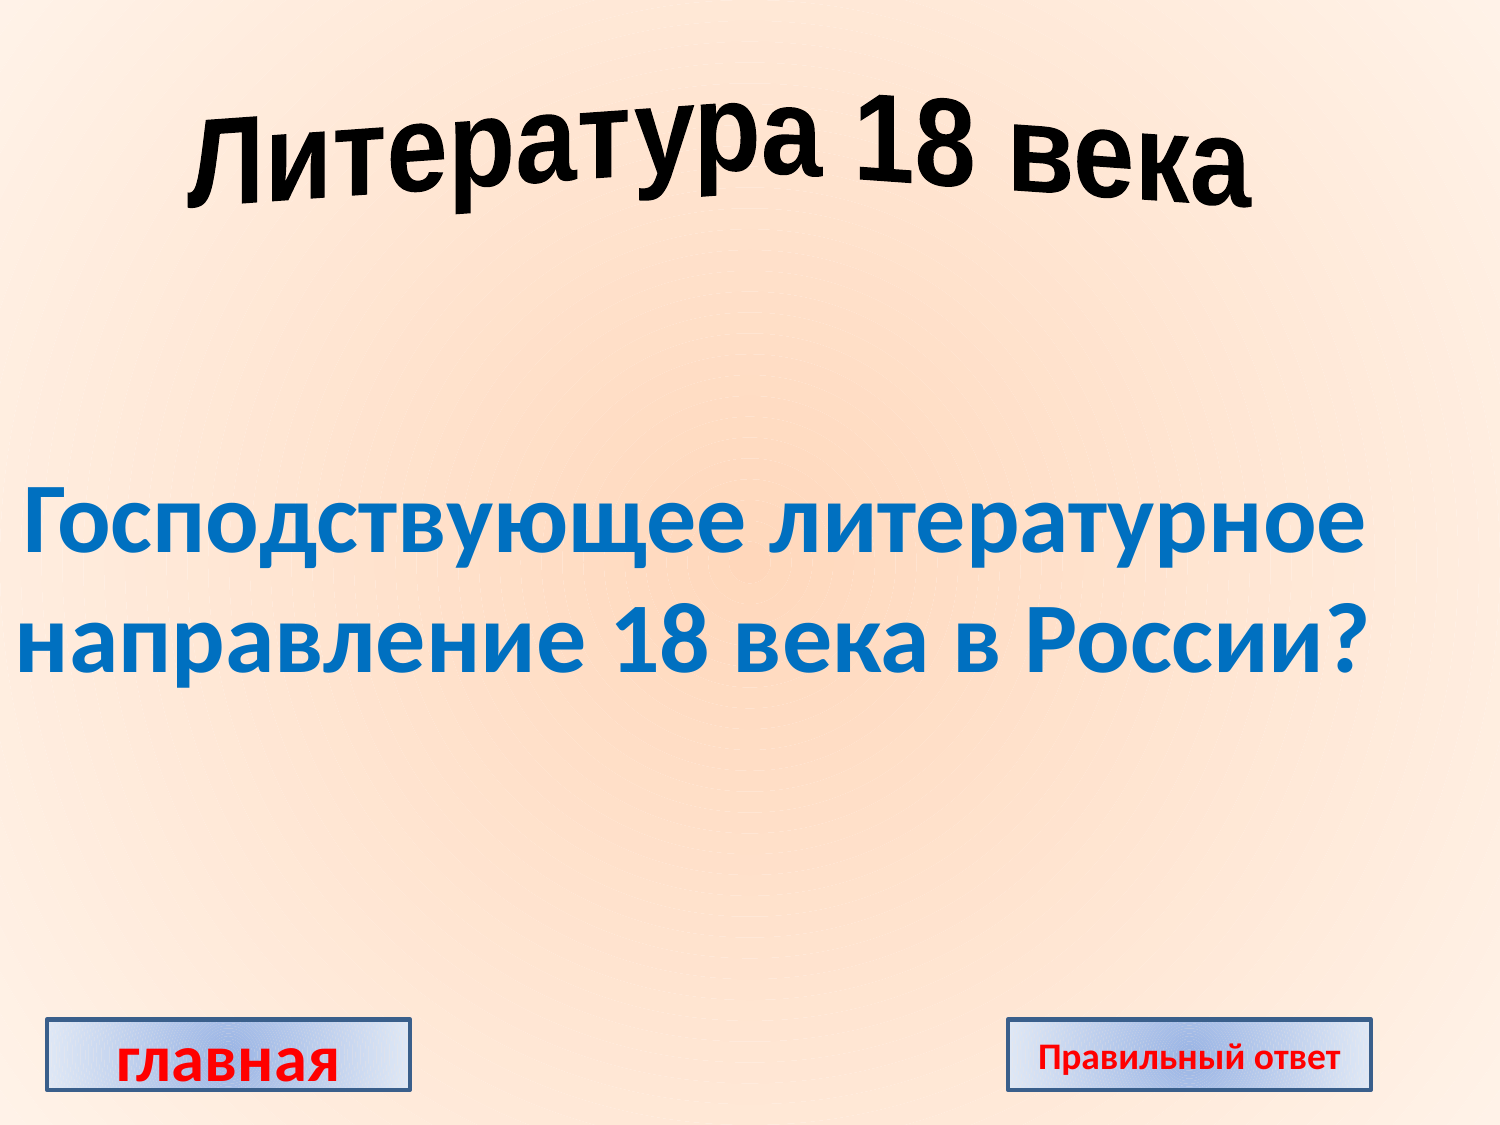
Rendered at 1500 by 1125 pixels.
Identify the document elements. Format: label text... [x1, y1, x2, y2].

text_box Господствующее литературное направление 18 века в России? [0, 445, 1500, 820]
text_box [0, 820, 1500, 1125]
text_box Правильный ответ [1006, 1017, 1373, 1092]
text_box [0, 0, 1500, 445]
text_box главная [45, 1017, 412, 1092]
